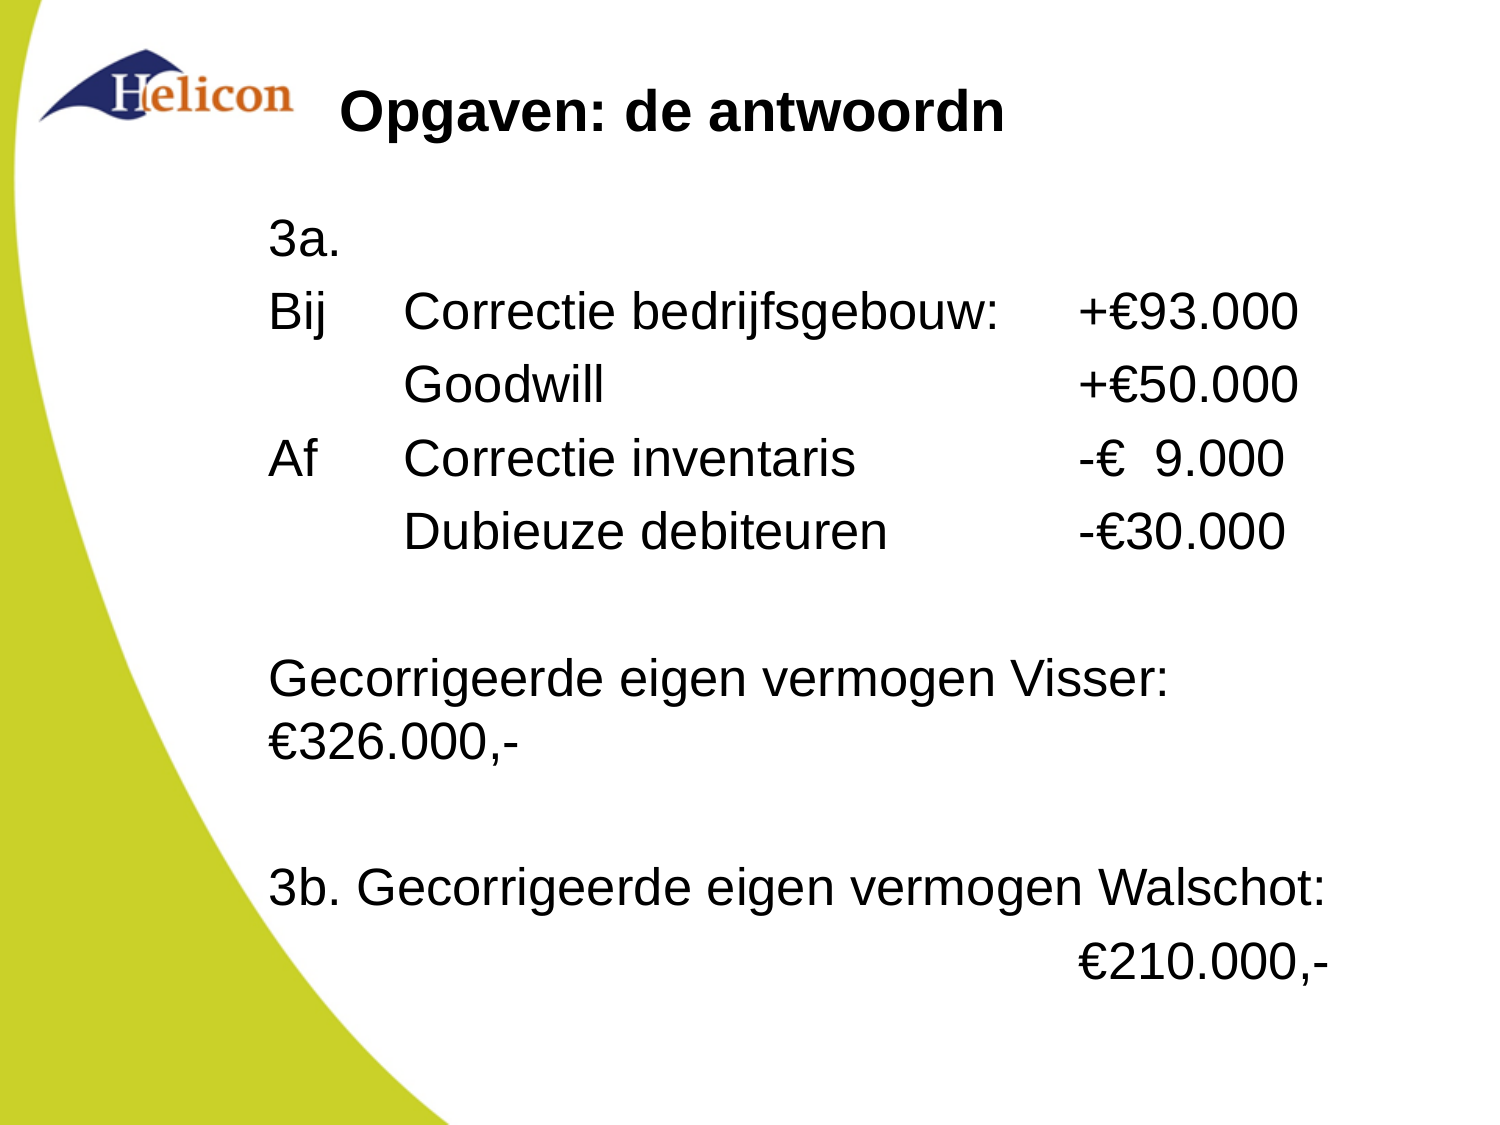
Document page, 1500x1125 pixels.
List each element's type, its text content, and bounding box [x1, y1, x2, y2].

picture [0, 0, 1500, 1125]
title Opgaven: de antwoordn [324, 54, 1415, 161]
list 3a. Bij Correctie bedrijfsgebouw: +€93.000 Goodwill +€50.000 Af Correctie inventaris -€ 9.000 Dubieuze debiteuren -€30.000 Gecorrigeerde eigen vermogen Visser: €326.000,- 3b. Gecorrigeerde eigen vermogen Walschot: €210.000,- [253, 196, 1425, 1005]
